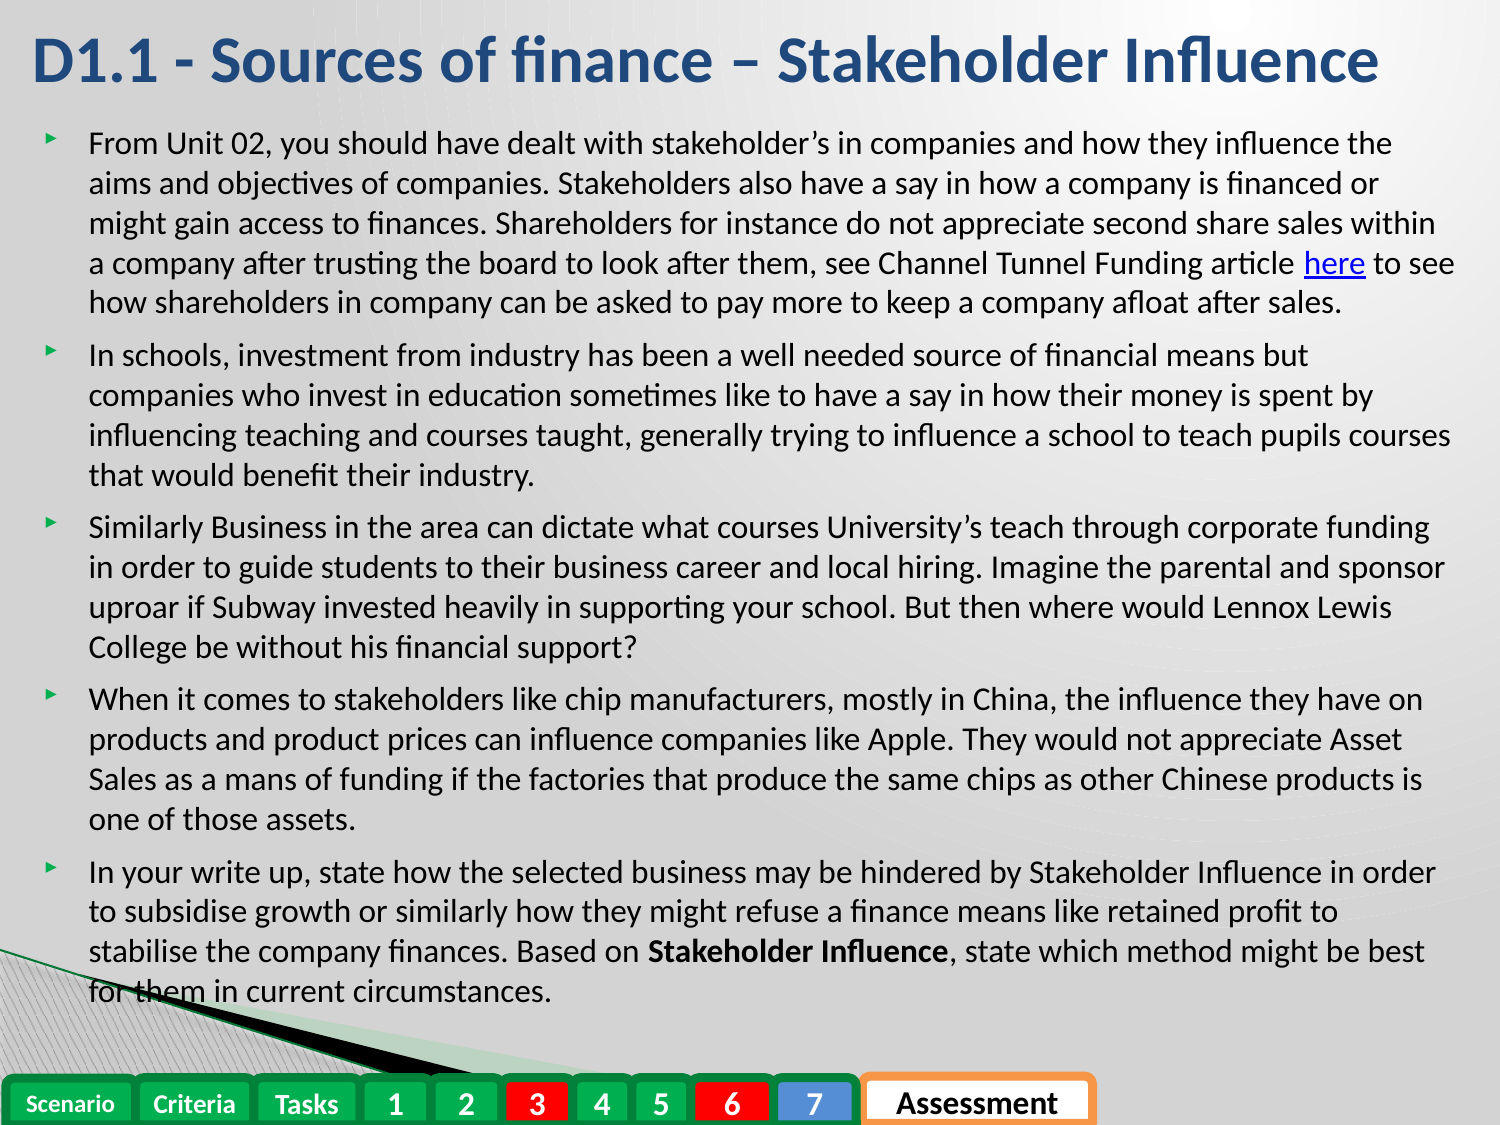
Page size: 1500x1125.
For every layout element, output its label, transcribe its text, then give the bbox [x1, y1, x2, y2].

list From Unit 02, you should have dealt with stakeholder’s in companies and how they influence the aims and objectives of companies. Stakeholders also have a say in how a company is financed or might gain access to finances. Shareholders for instance do not appreciate second share sales within a company after trusting the board to look after them, see Channel Tunnel Funding article here to see how shareholders in company can be asked to pay more to keep a company afloat after sales. In schools, investment from industry has been a well needed source of financial means but companies who invest in education sometimes like to have a say in how their money is spent by influencing teaching and courses taught, generally trying to influence a school to teach pupils courses that would benefit their industry. Similarly Business in the area can dictate what courses University’s teach through corporate funding in order to guide students to their business career and local hiring. Imagine the parental and sponsor uproar if Subway invested heavily in supporting your school. But then where would Lennox Lewis College be without his financial support? When it comes to stakeholders like chip manufacturers, mostly in China, the influence they have on products and product prices can influence companies like Apple. They would not appreciate Asset Sales as a mans of funding if the factories that produce the same chips as other Chinese products is one of those assets. In your write up, state how the selected business may be hindered by Stakeholder Influence in order to subsidise growth or similarly how they might refuse a finance means like retained profit to stabilise the company finances. Based on Stakeholder Influence, state which method might be best for them in current circumstances. [29, 113, 1471, 1063]
text_box D1.1 - Sources of finance – Stakeholder Influence [17, 19, 1489, 94]
